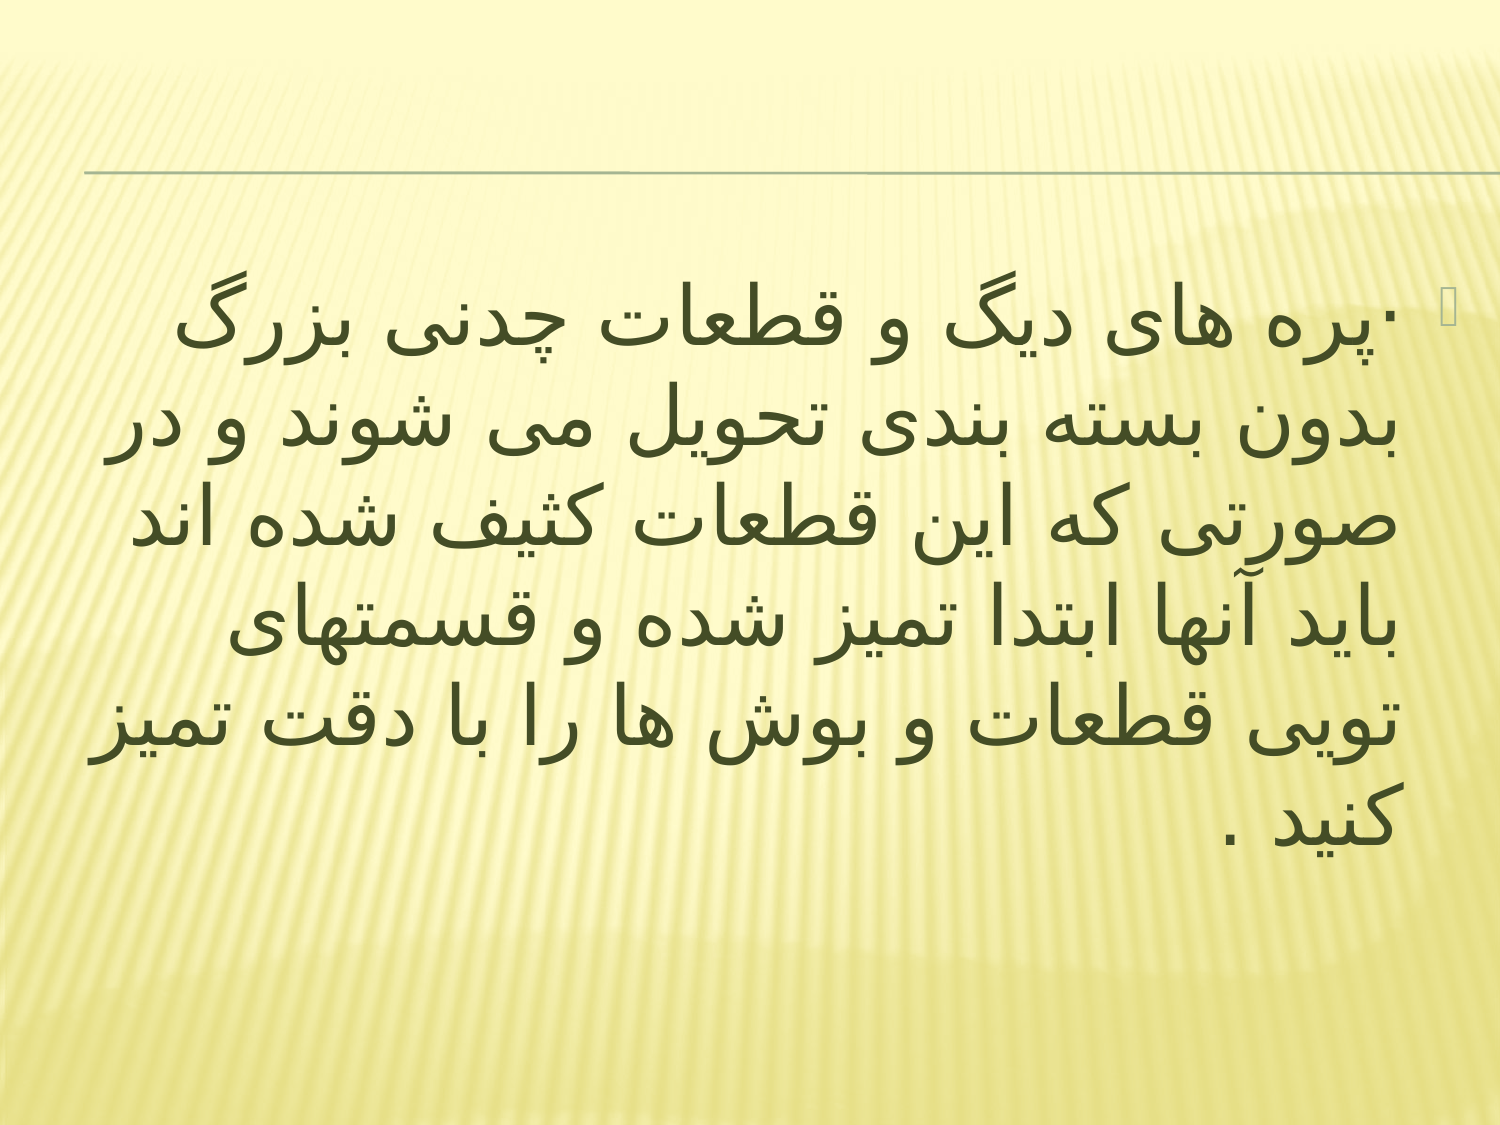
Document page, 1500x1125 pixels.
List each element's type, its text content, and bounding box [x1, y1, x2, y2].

list ·پره های دیگ و قطعات چدنی بزرگ بدون بسته بندی تحویل می شوند و در صورتی که این قطعات کثیف شده اند باید آنها ابتدا تمیز شده و قسمتهای تویی قطعات و بوش ها را با دقت تمیز کنید . [50, 254, 1475, 998]
